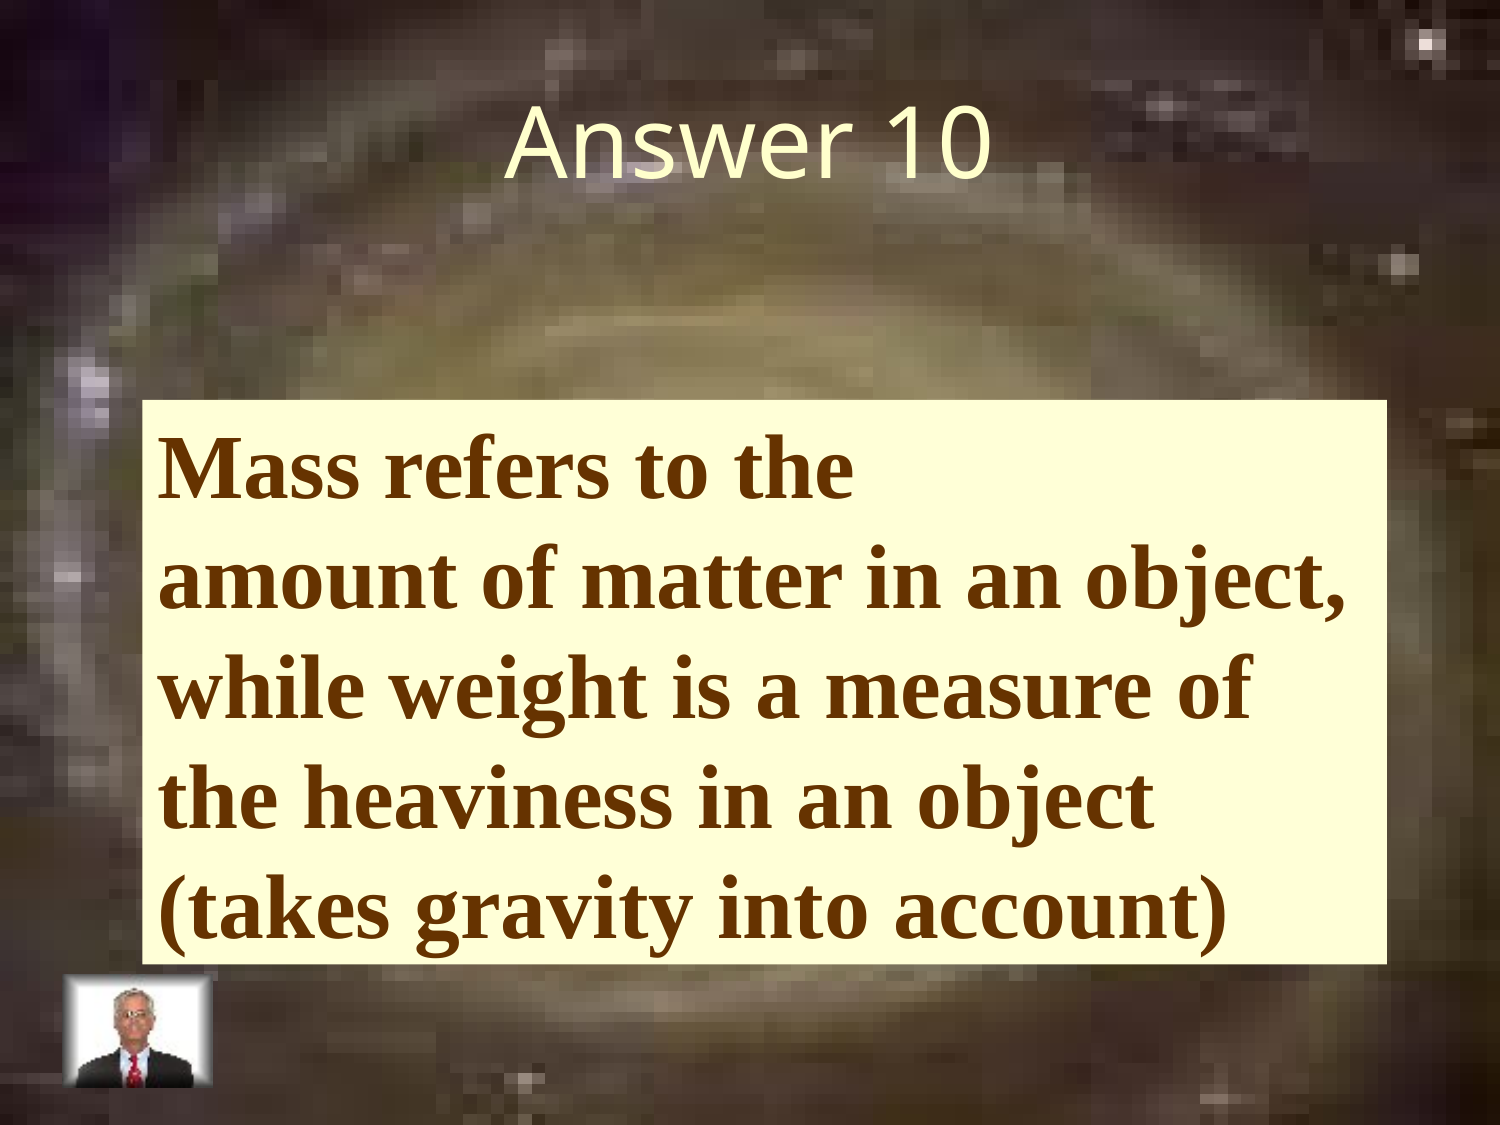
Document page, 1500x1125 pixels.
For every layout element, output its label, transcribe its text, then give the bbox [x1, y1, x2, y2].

text_box Mass refers to the amount of matter in an object, while weight is a measure of the heaviness in an object (takes gravity into account) [142, 399, 1387, 965]
title Answer 10 [74, 44, 1426, 233]
picture [0, 0, 1500, 1125]
